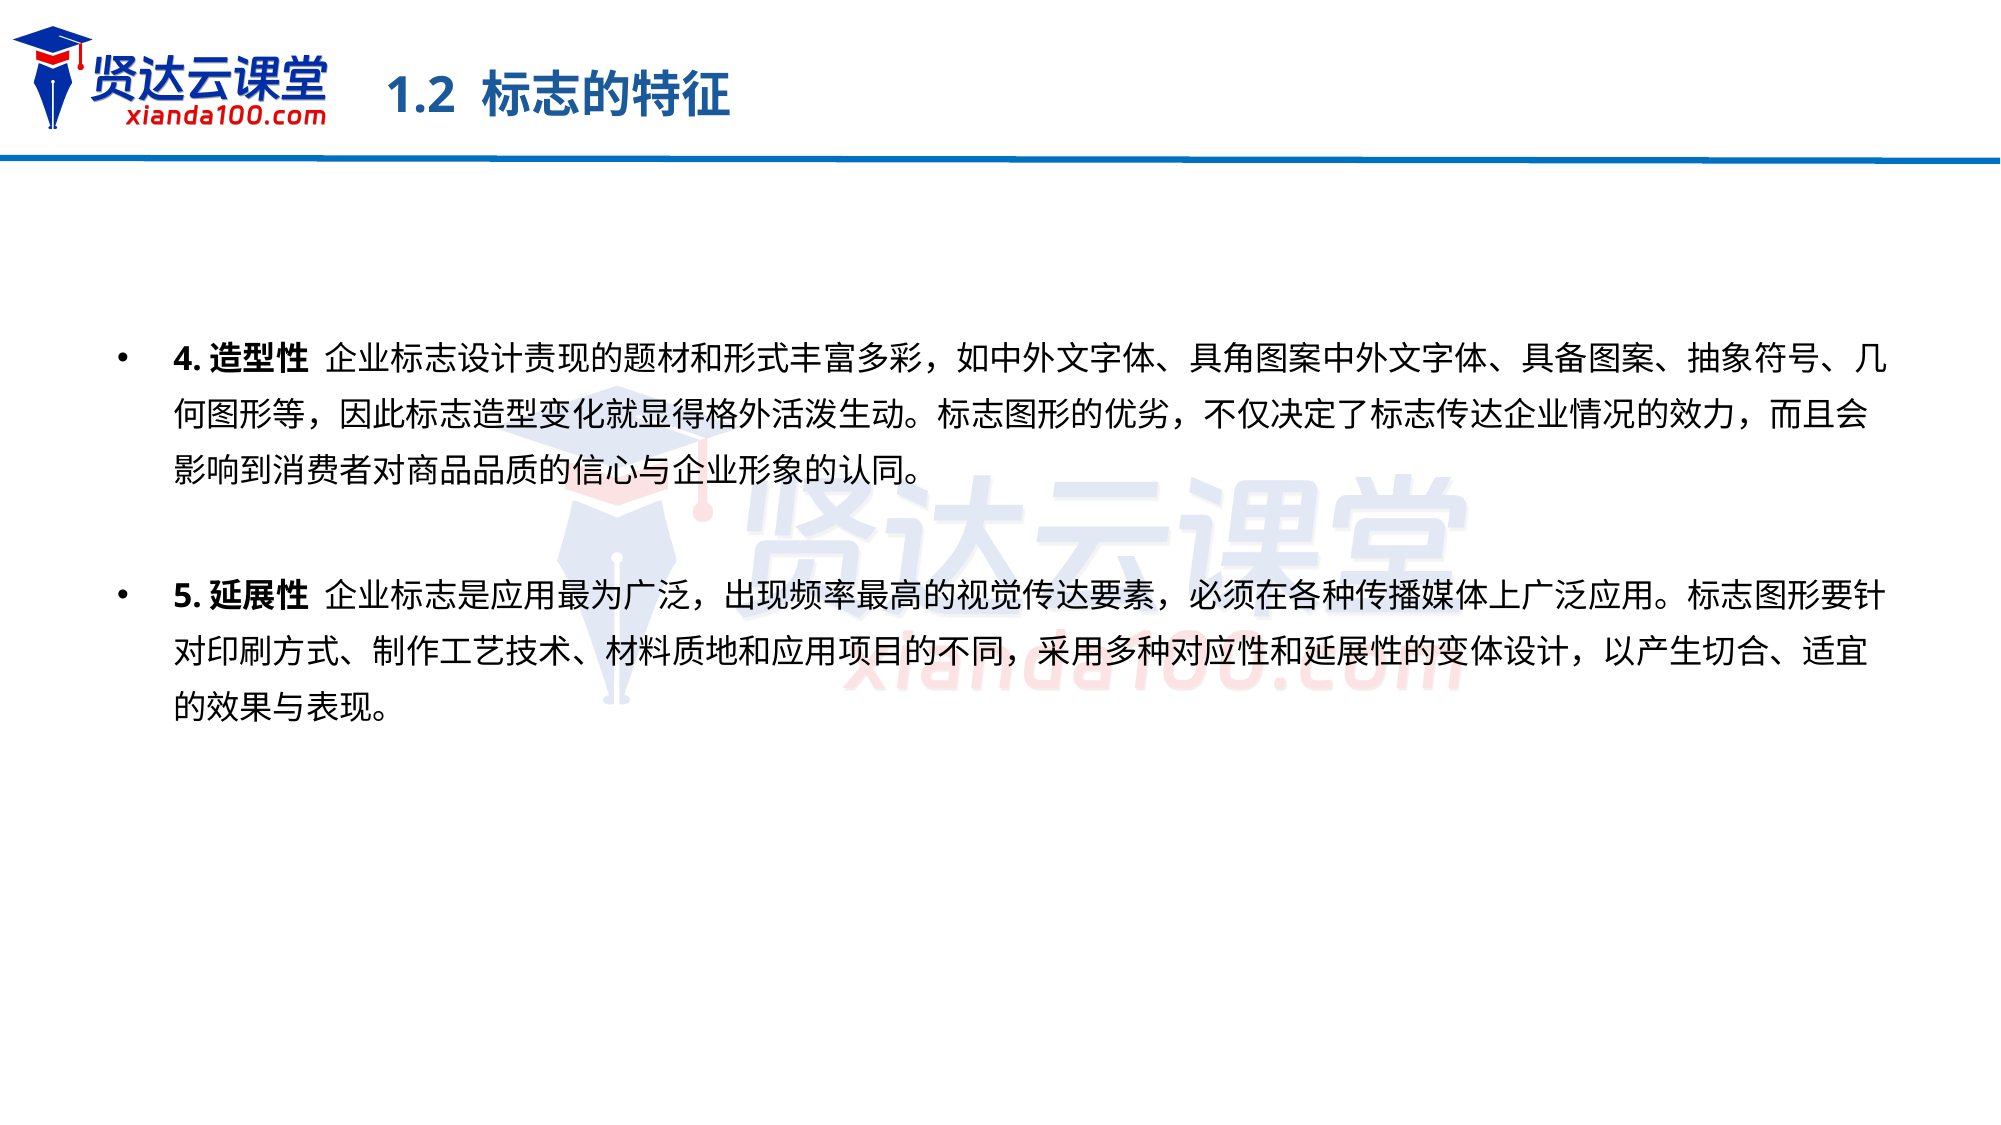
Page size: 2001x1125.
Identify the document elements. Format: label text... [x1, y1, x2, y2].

text_box 1.2 标志的特征 [370, 54, 1007, 130]
text_box 4.造型性 企业标志设计责现的题材和形式丰富多彩，如中外文字体、具角图案中外文字体、具备图案、抽象符号、几何图形等，因此标志造型变化就显得格外活泼生动。标志图形的优劣，不仅决定了标志传达企业情况的效力，而且会影响到消费者对商品品质的信心与企业形象的认同。 5.延展性 企业标志是应用最为广泛，出现频率最高的视觉传达要素，必须在各种传播媒体上广泛应用。标志图形要针对印刷方式、制作工艺技术、材料质地和应用项目的不同，采用多种对应性和延展性的变体设计，以产生切合、适宜的效果与表现。 [102, 314, 1903, 887]
picture [0, 7, 353, 155]
